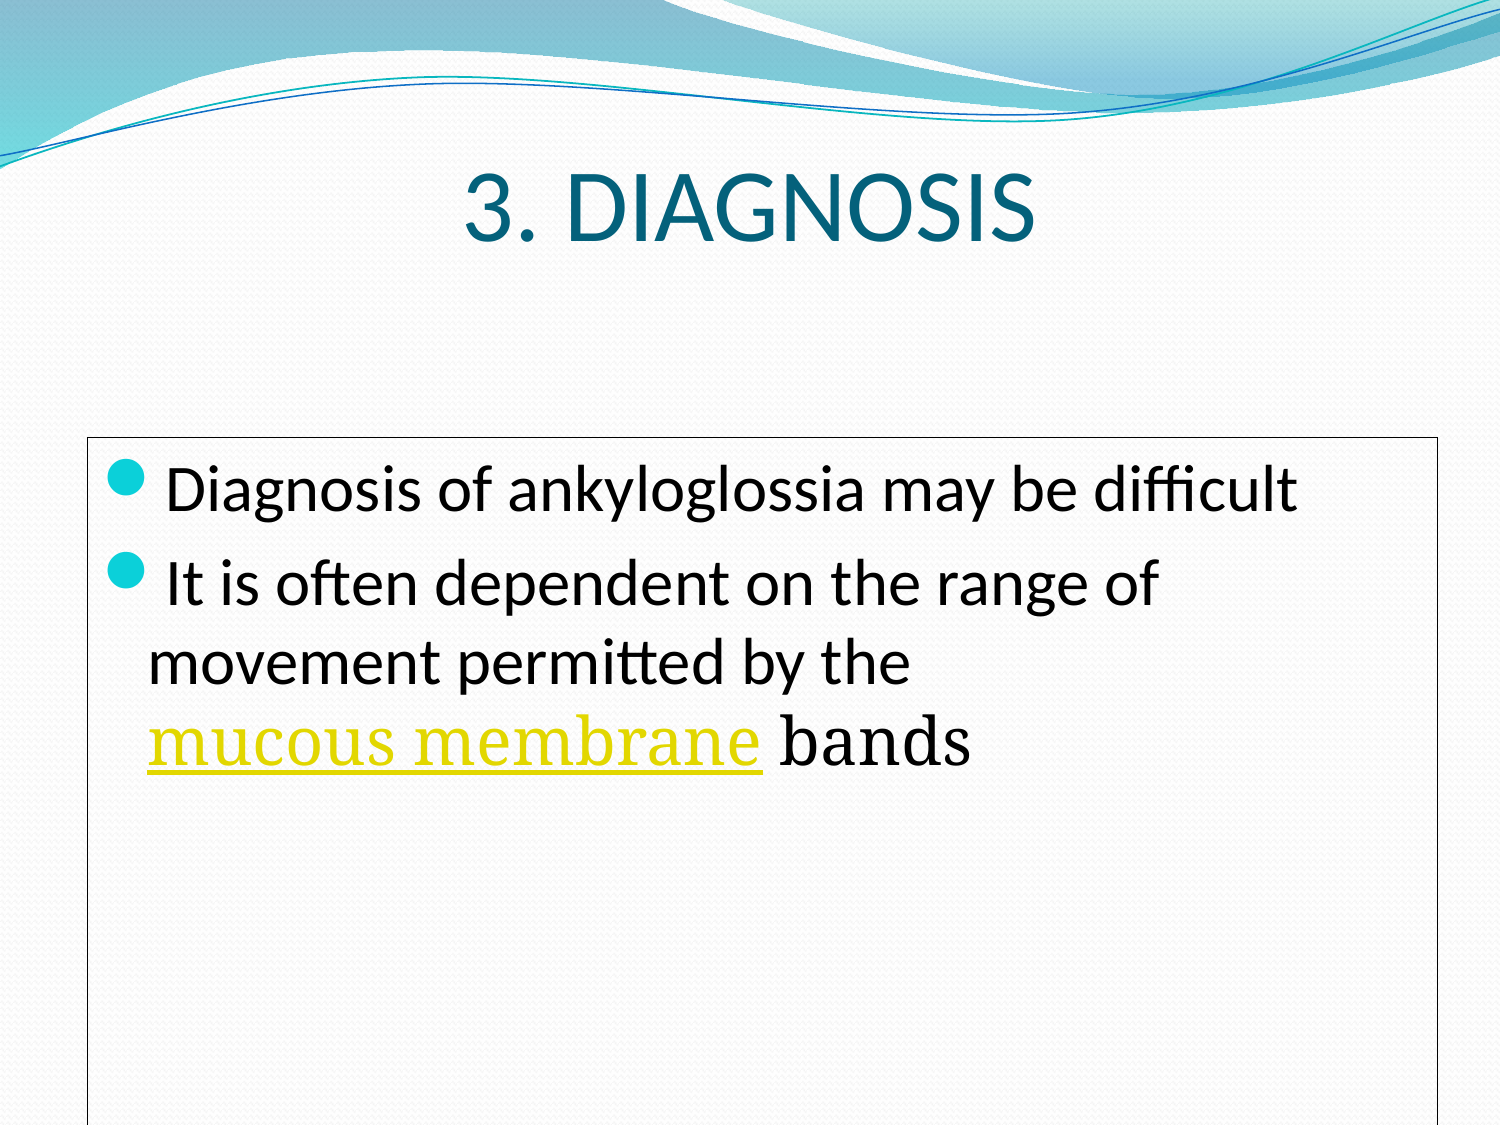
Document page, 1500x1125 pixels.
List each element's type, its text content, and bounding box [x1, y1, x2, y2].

list Diagnosis of ankyloglossia may be difficult It is often dependent on the range of movement permitted by the mucous membrane bands [87, 437, 1438, 1125]
title 3. DIAGNOSIS [75, 75, 1425, 263]
